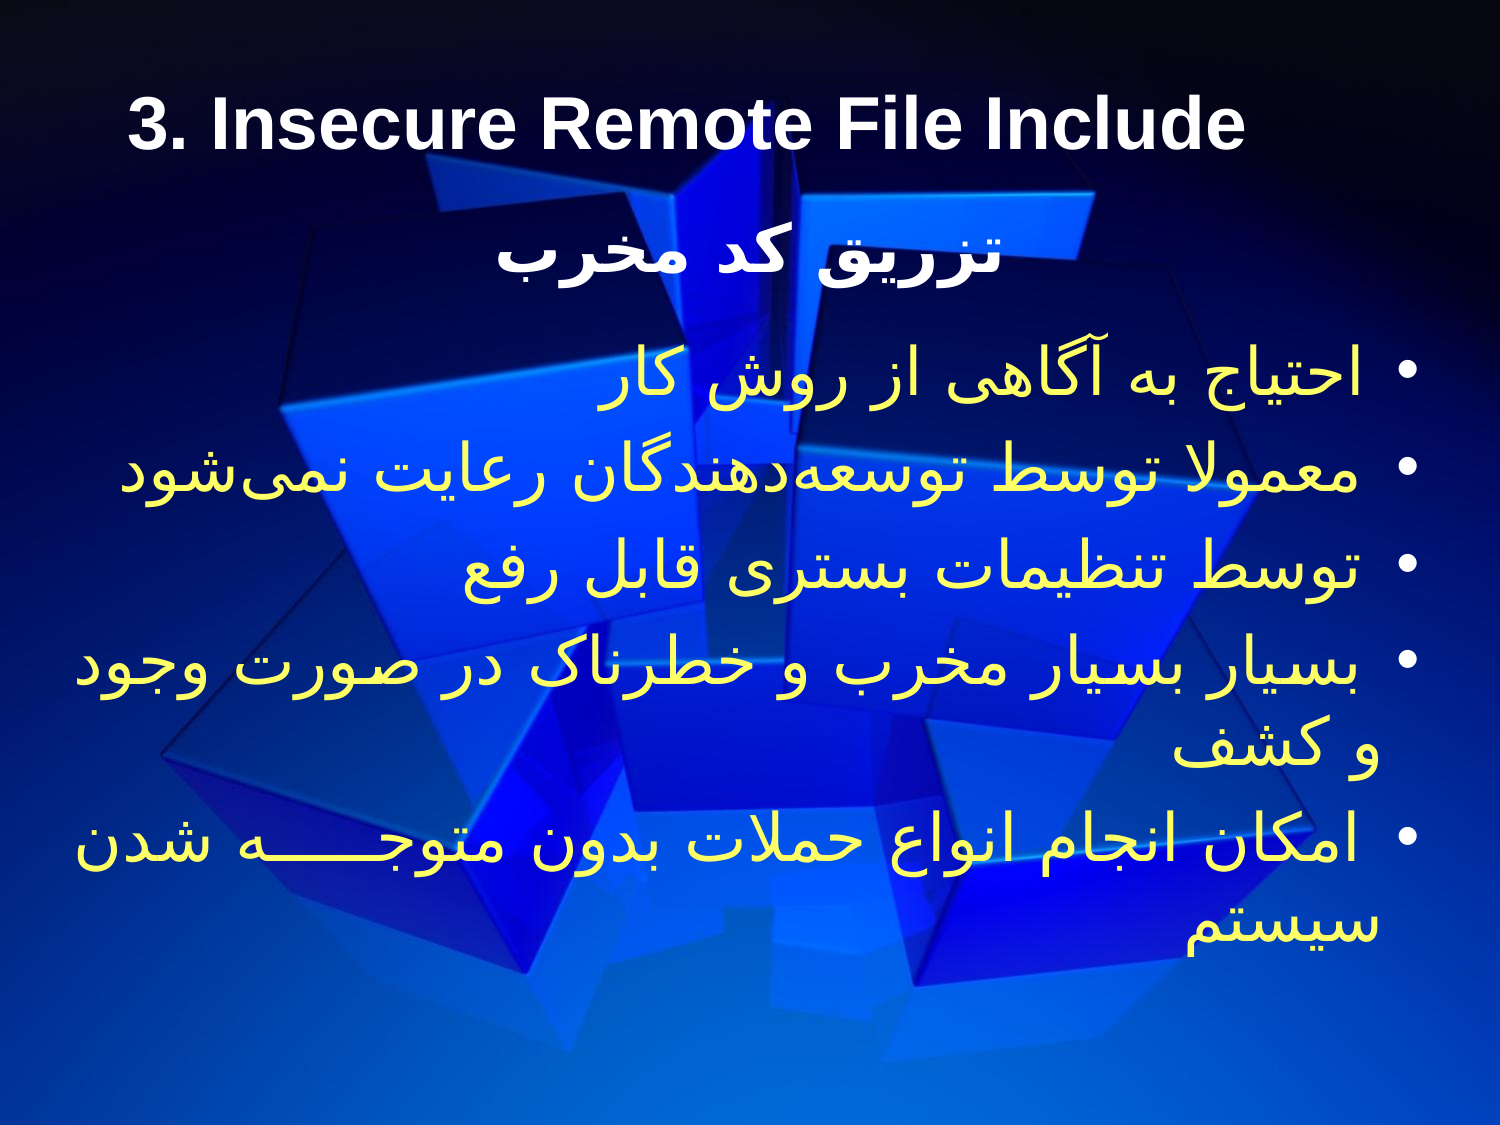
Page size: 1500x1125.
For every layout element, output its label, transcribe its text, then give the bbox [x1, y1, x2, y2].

text_box تزریق کد مخرب [224, 197, 1275, 311]
text_box احتیاج به آگاهی از روش کار معمولا توسط توسعه‌دهندگان رعایت نمی‌شود توسط تنظیمات بستری قابل رفع بسیار بسیار مخرب و خطرناک در صورت وجود و کشف امکان انجام انواع حملات بدون متوجه شدن سیستم [59, 320, 1434, 1048]
picture [0, 0, 1500, 1125]
text_box 3. Insecure Remote File Include [112, 25, 1388, 214]
